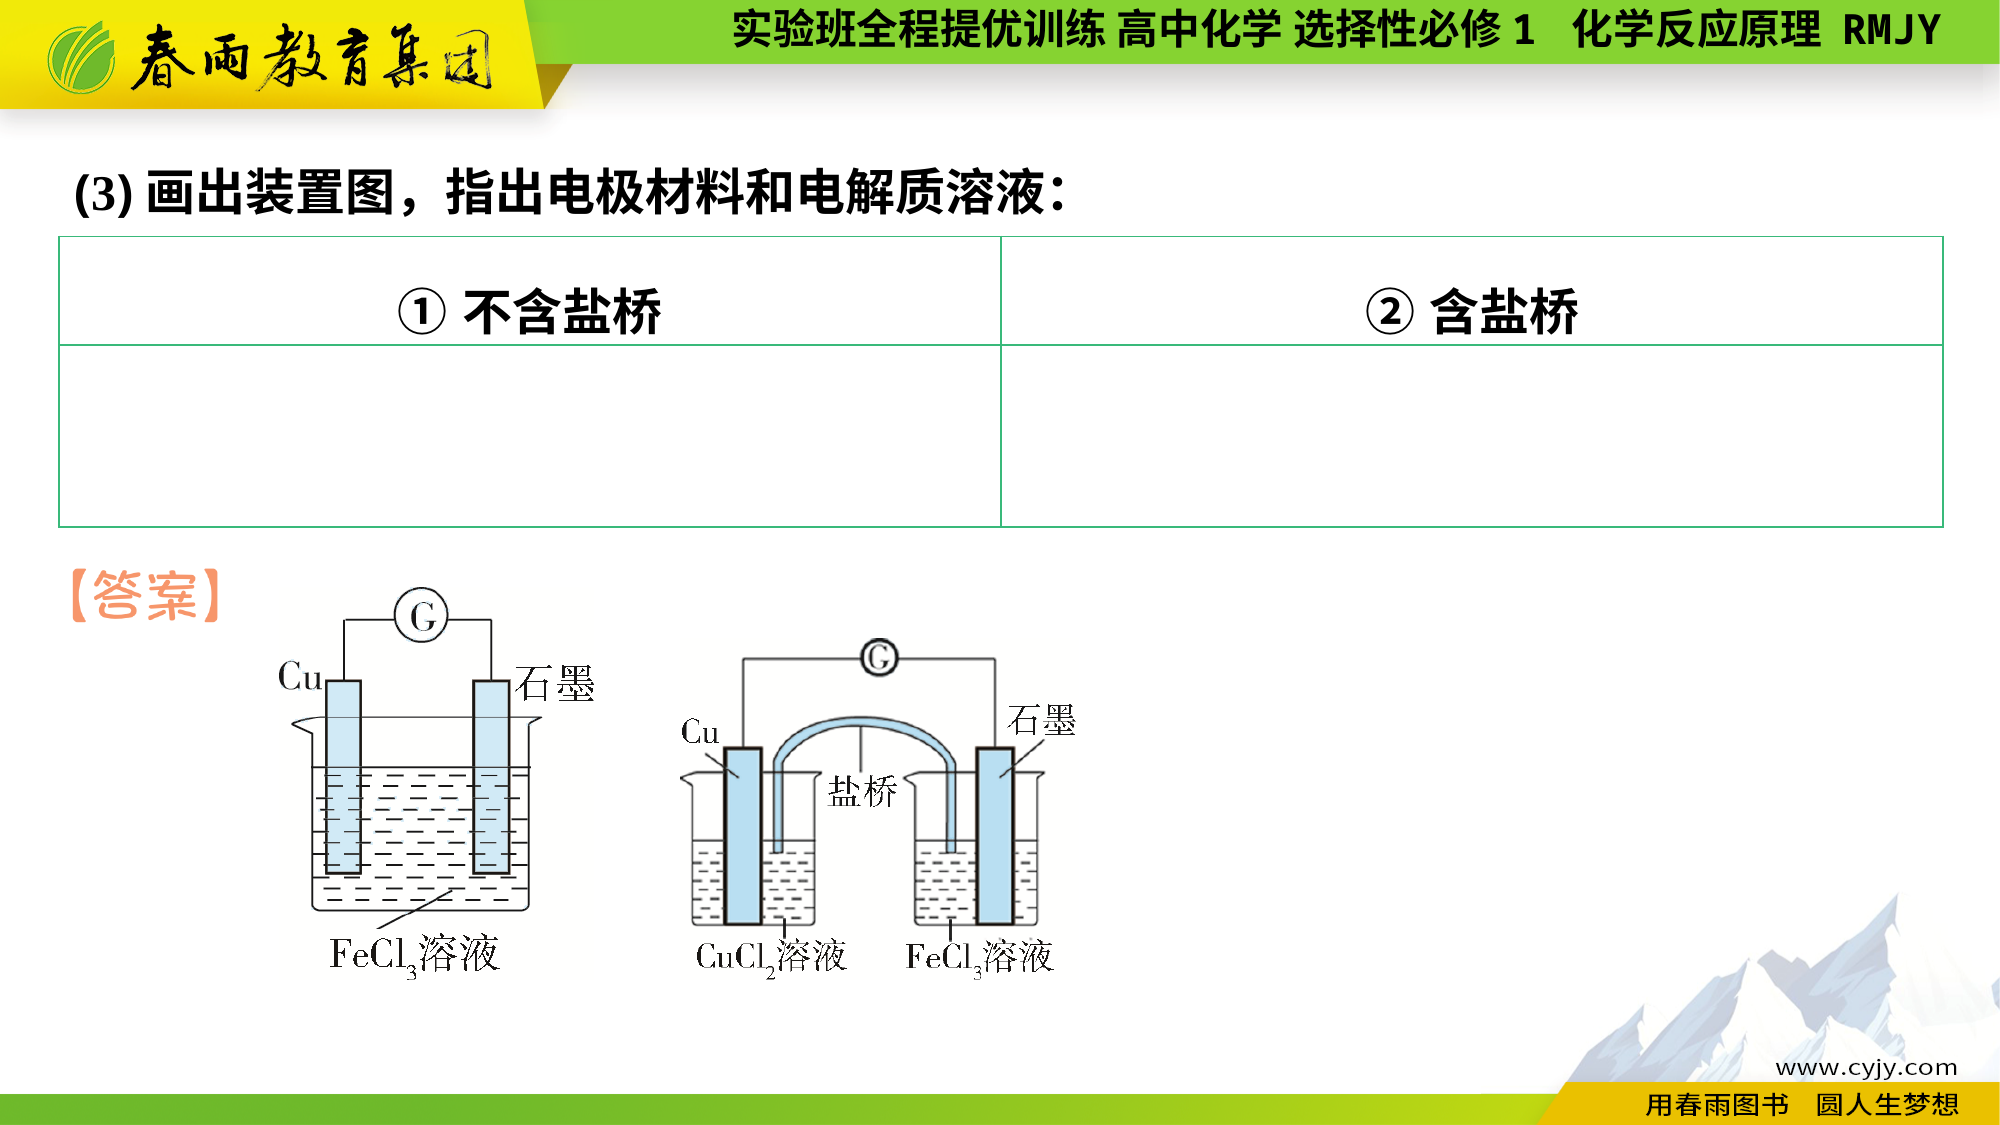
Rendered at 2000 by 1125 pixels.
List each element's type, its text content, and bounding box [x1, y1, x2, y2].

list (3)画出装置图，指出电极材料和电解质溶液： [59, 122, 1944, 217]
table_header ②含盐桥 [1002, 237, 1942, 344]
table_cell [60, 346, 1000, 526]
picture [0, 0, 2000, 1125]
table_cell [1002, 346, 1942, 526]
table_header ①不含盐桥 [60, 237, 1000, 344]
